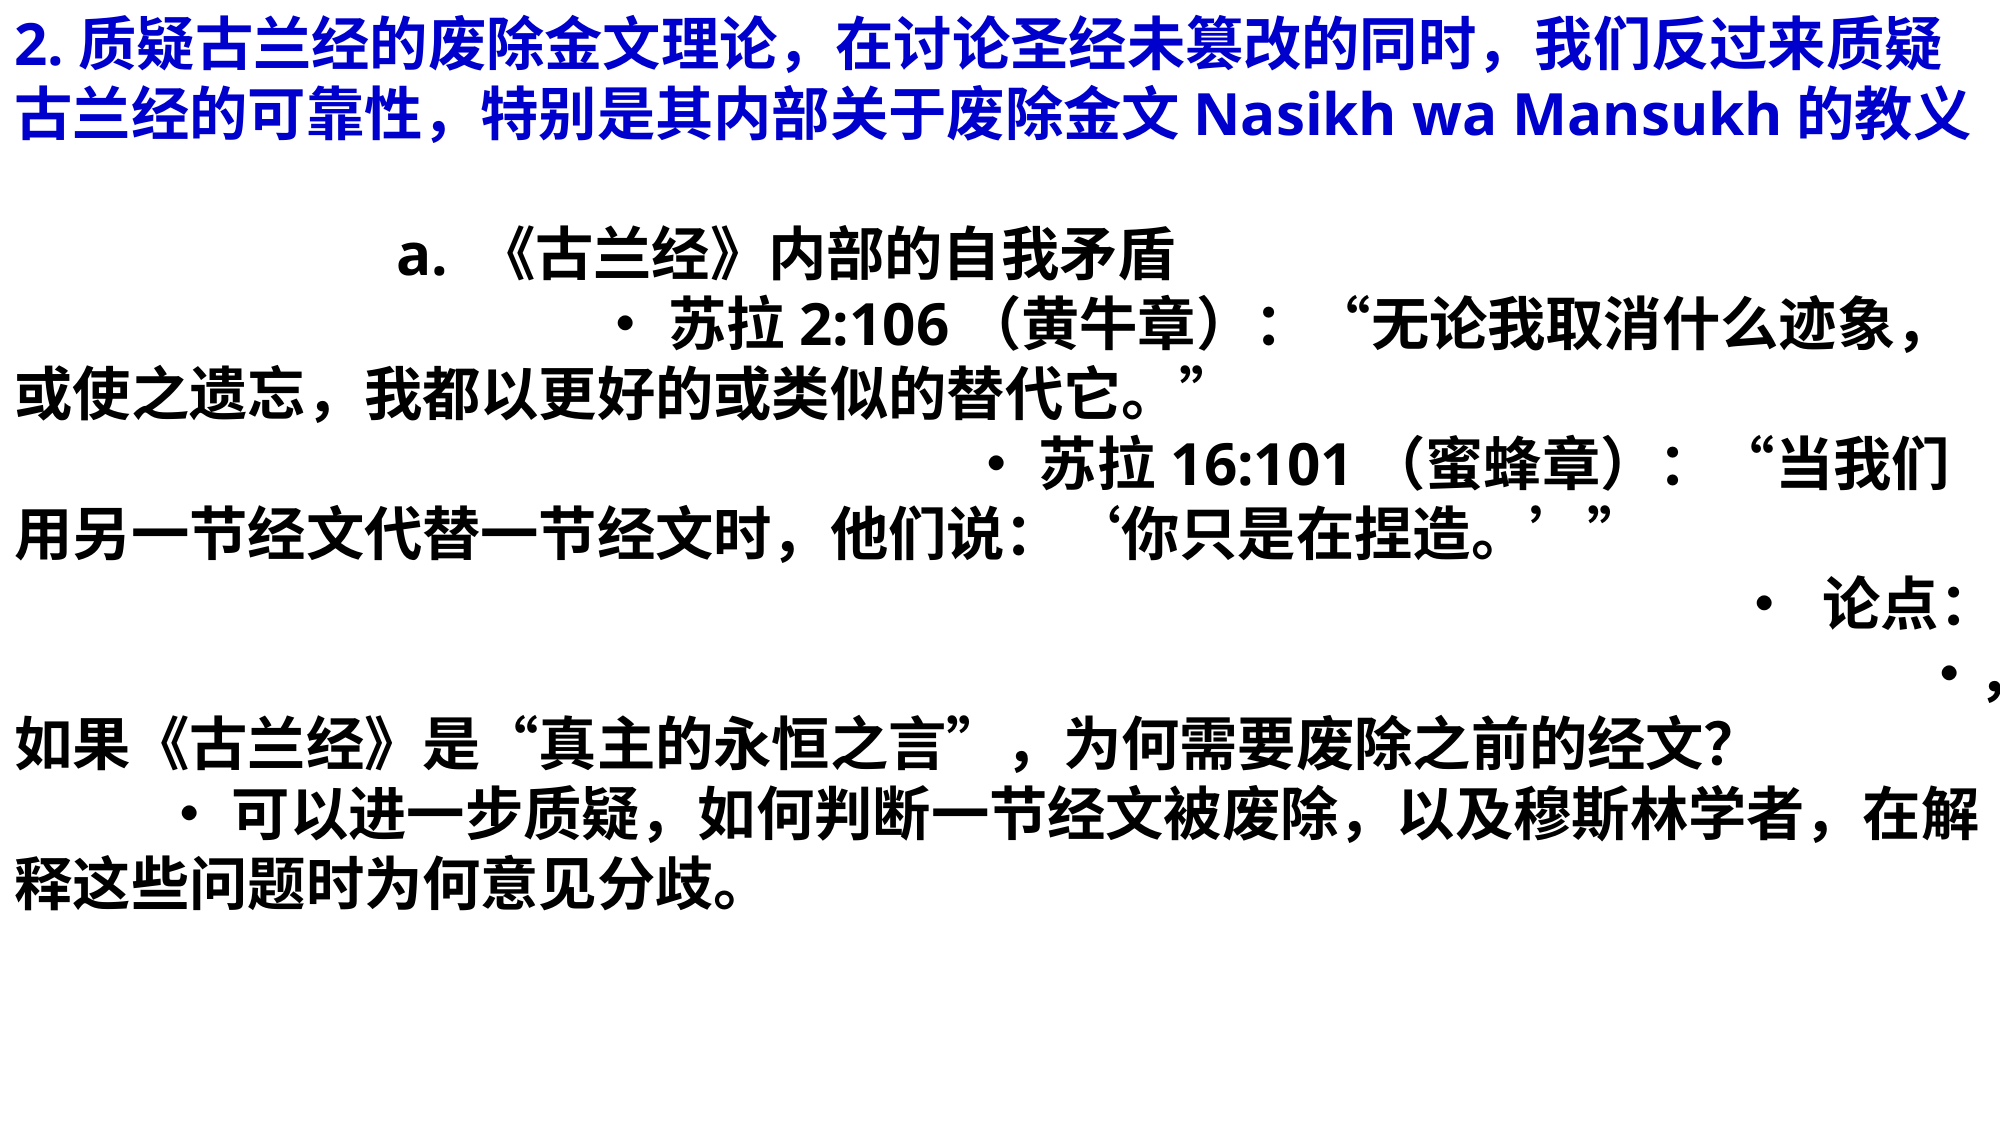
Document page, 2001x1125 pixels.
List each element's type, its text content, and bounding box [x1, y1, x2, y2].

text_box 2.质疑古兰经的废除金文理论，在讨论圣经未篡改的同时，我们反过来质疑古兰经的可靠性，特别是其内部关于废除金文Nasikh wa Mansukh的教义 a. 《古兰经》内部的自我矛盾 • 苏拉2:106（黄牛章）：“无论我取消什么迹象，或使之遗忘，我都以更好的或类似的替代它。” • 苏拉16:101（蜜蜂章）：“当我们用另一节经文代替一节经文时，他们说：‘你只是在捏造。’” • 论点： •，如果《古兰经》是“真主的永恒之言”，为何需要废除之前的经文？ • 可以进一步质疑，如何判断一节经文被废除，以及穆斯林学者，在解释这些问题时为何意见分歧。 [0, 0, 2000, 925]
